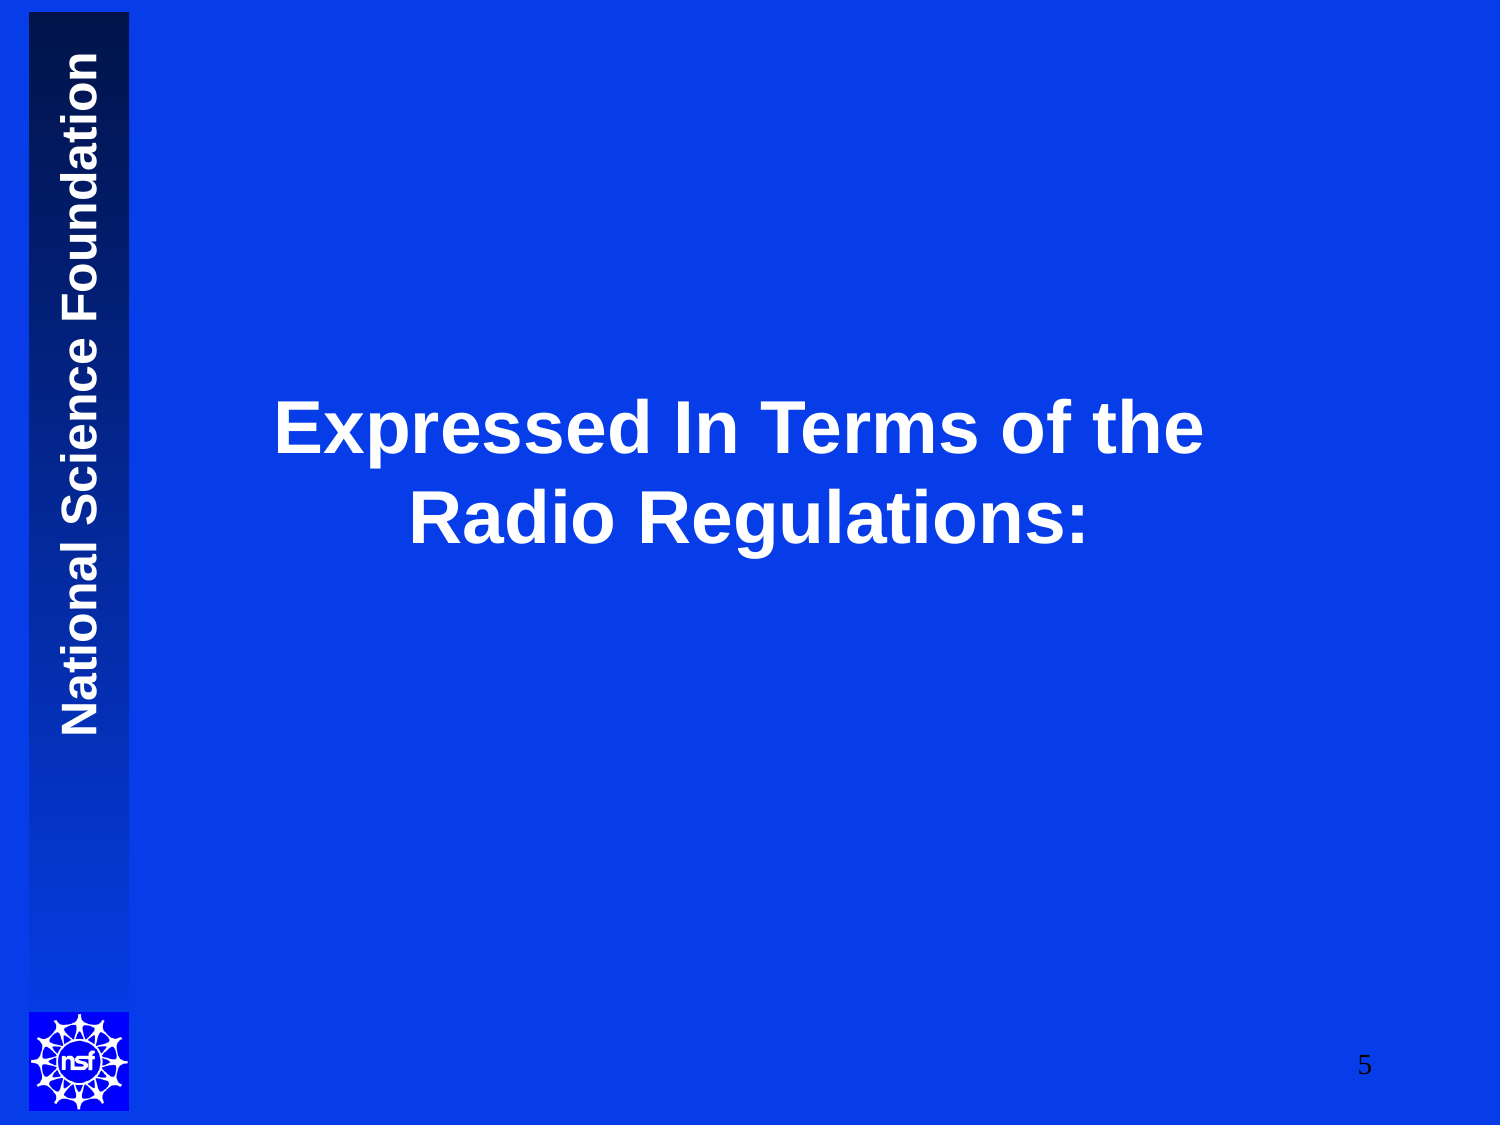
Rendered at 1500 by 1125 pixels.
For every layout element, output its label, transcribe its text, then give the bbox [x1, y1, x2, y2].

title Expressed In Terms of the Radio Regulations: [112, 374, 1388, 563]
picture [29, 1012, 129, 1111]
slide_number 5 [1074, 1024, 1388, 1101]
